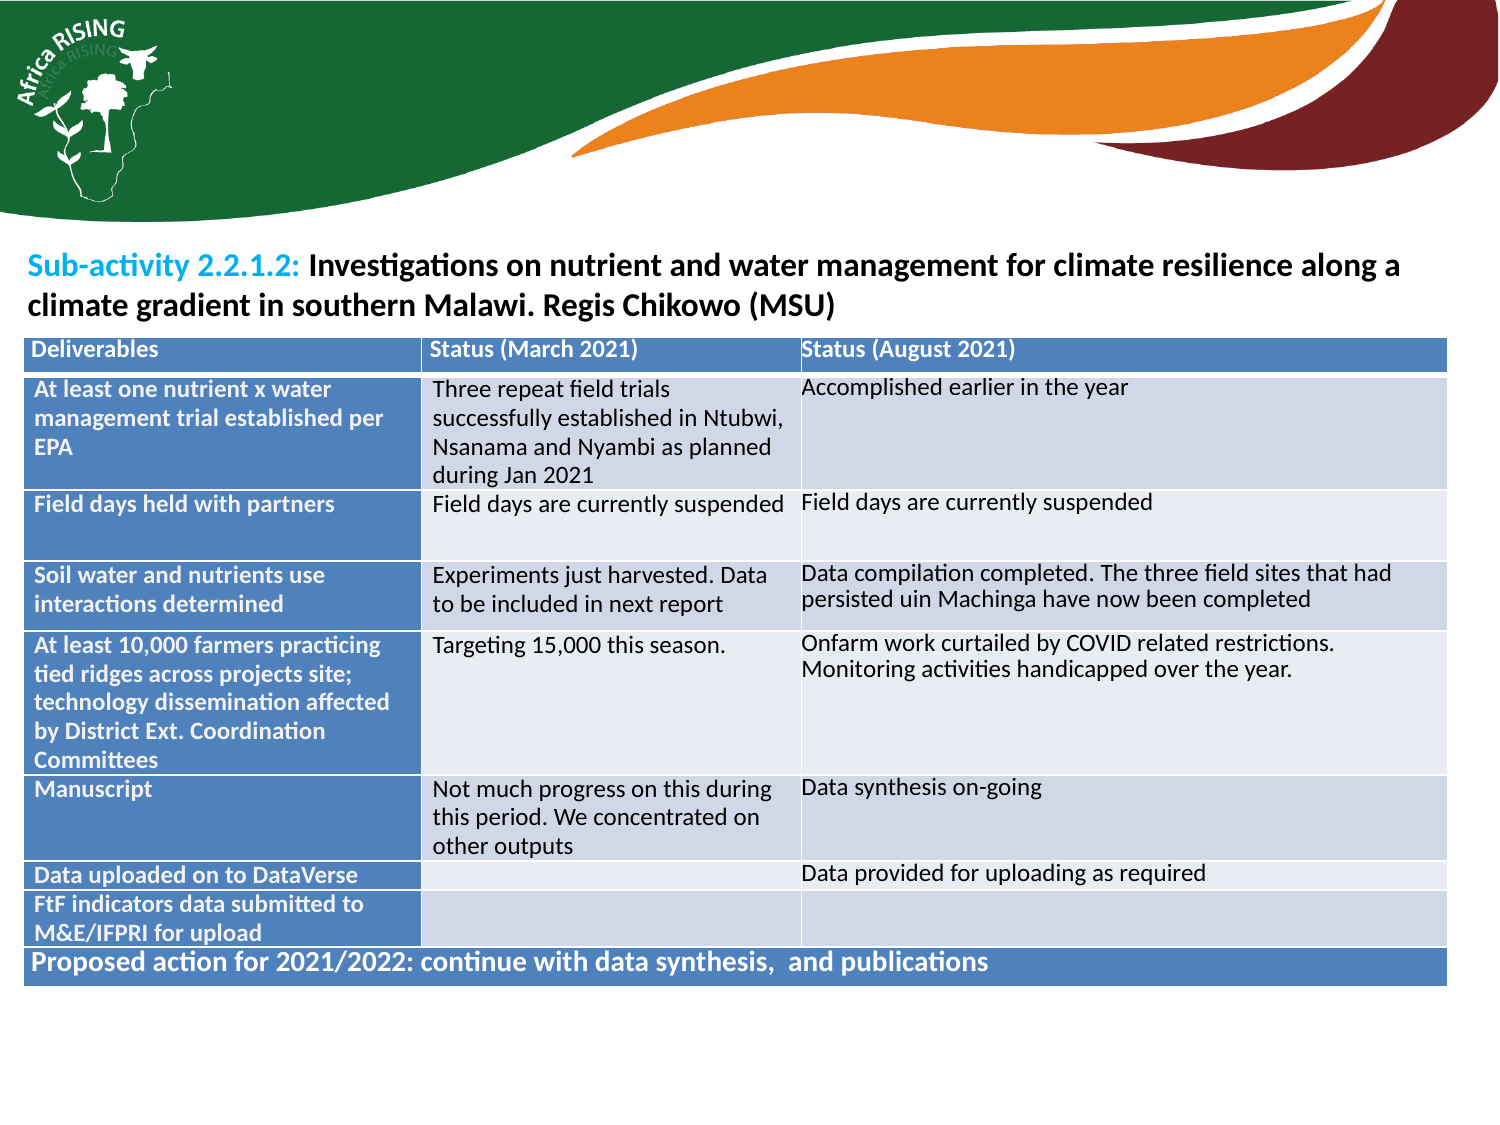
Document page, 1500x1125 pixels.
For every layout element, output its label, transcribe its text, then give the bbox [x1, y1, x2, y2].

table_cell Proposed action for 2021/2022: continue with data synthesis, and publications [24, 948, 1447, 986]
table_cell Data synthesis on-going [802, 776, 1447, 860]
table_cell Three repeat field trials successfully established in Ntubwi, Nsanama and Nyambi as planned during Jan 2021 [422, 378, 801, 489]
table_cell Experiments just harvested. Data to be included in next report [422, 562, 801, 630]
table_cell [422, 862, 801, 889]
table_cell Data compilation completed. The three field sites that had persisted uin Machinga have now been completed [802, 562, 1447, 630]
table_cell Field days are currently suspended [422, 491, 801, 560]
table_cell Soil water and nutrients use interactions determined [24, 562, 421, 630]
table_cell Onfarm work curtailed by COVID related restrictions. Monitoring activities handicapped over the year. [802, 632, 1447, 774]
table_cell FtF indicators data submitted to M&E/IFPRI for upload [24, 891, 421, 946]
table_cell [802, 891, 1447, 946]
table_cell Data provided for uploading as required [802, 862, 1447, 889]
table_cell [422, 891, 801, 946]
text_box Sub-activity 2.2.1.2: Investigations on nutrient and water management for climate resilience along a climate gradient in southern Malawi. Regis Chikowo (MSU) [12, 235, 1475, 371]
table_cell Manuscript [24, 776, 421, 860]
table_cell At least one nutrient x water management trial established per EPA [24, 378, 421, 489]
table_cell Targeting 15,000 this season. [422, 632, 801, 774]
table_cell At least 10,000 farmers practicing tied ridges across projects site; technology dissemination affected by District Ext. Coordination Committees [24, 632, 421, 774]
table_cell Accomplished earlier in the year [802, 378, 1447, 489]
table_cell Data uploaded on to DataVerse [24, 862, 421, 889]
table_cell Not much progress on this during this period. We concentrated on other outputs [422, 776, 801, 860]
picture [0, 0, 1499, 222]
table_cell Field days held with partners [24, 491, 421, 560]
table_cell Field days are currently suspended [802, 491, 1447, 560]
